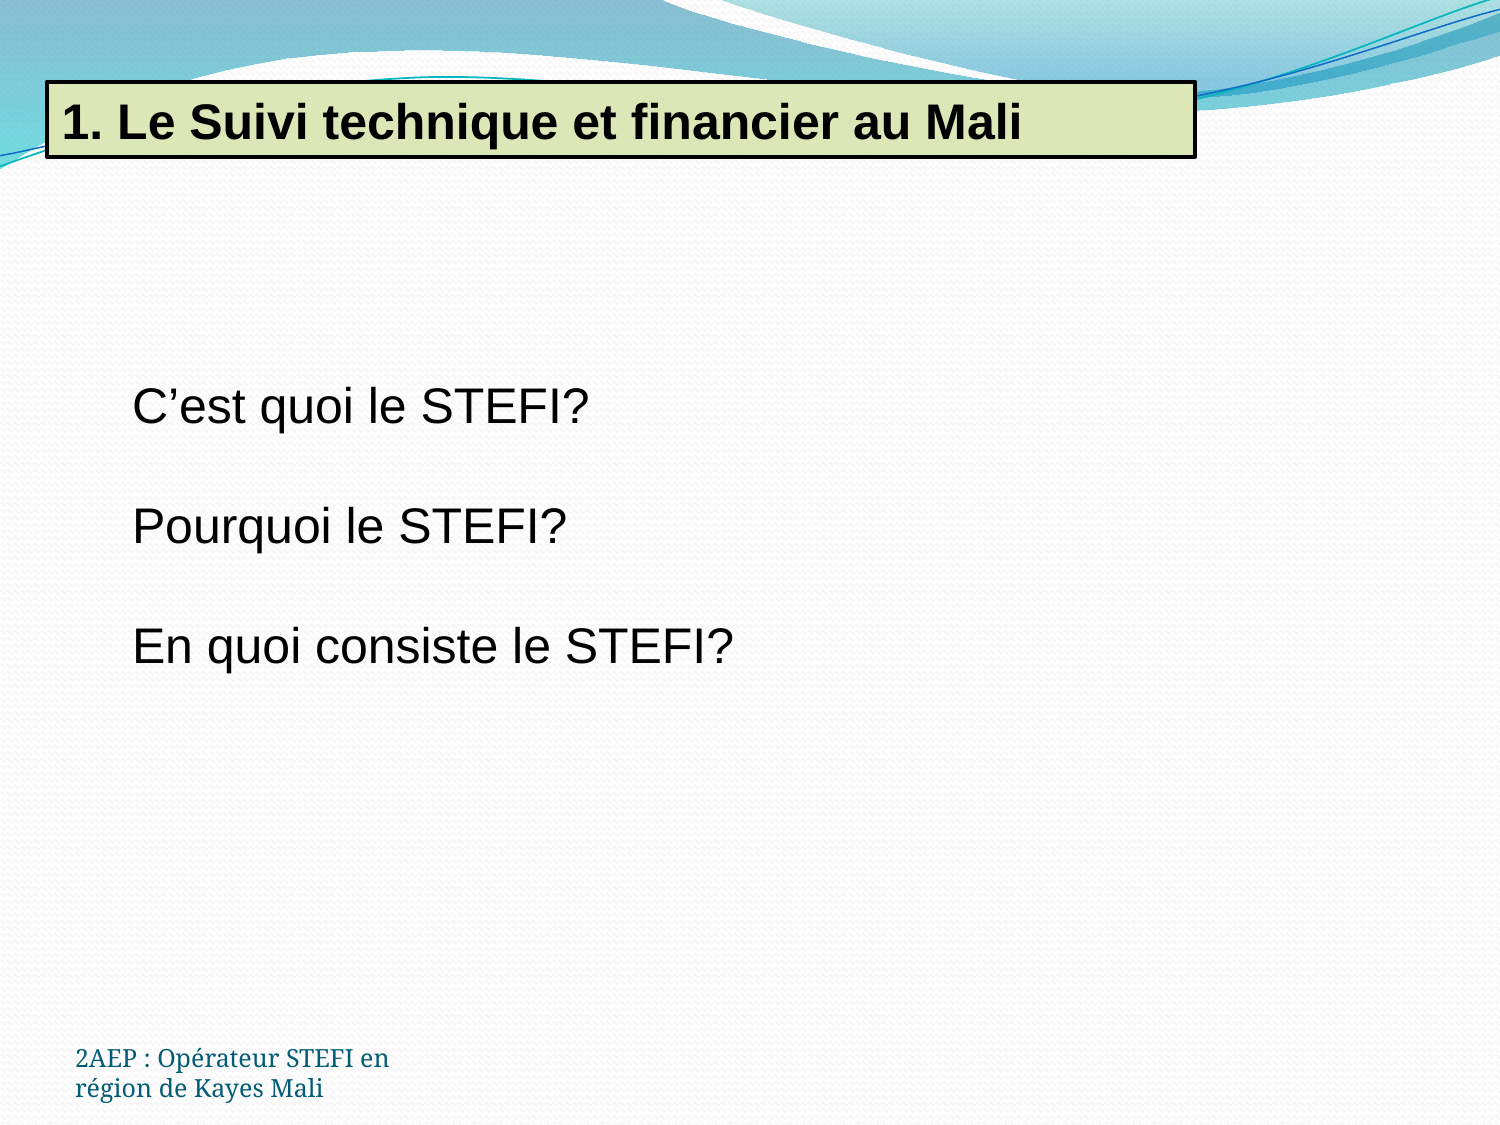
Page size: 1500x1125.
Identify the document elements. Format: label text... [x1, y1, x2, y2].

text_box 1. Le Suivi technique et financier au Mali [45, 80, 1197, 159]
slide_number 2AEP : Opérateur STEFI en région de Kayes Mali [75, 1042, 425, 1103]
text_box C’est quoi le STEFI? Pourquoi le STEFI? En quoi consiste le STEFI? [117, 366, 1393, 982]
